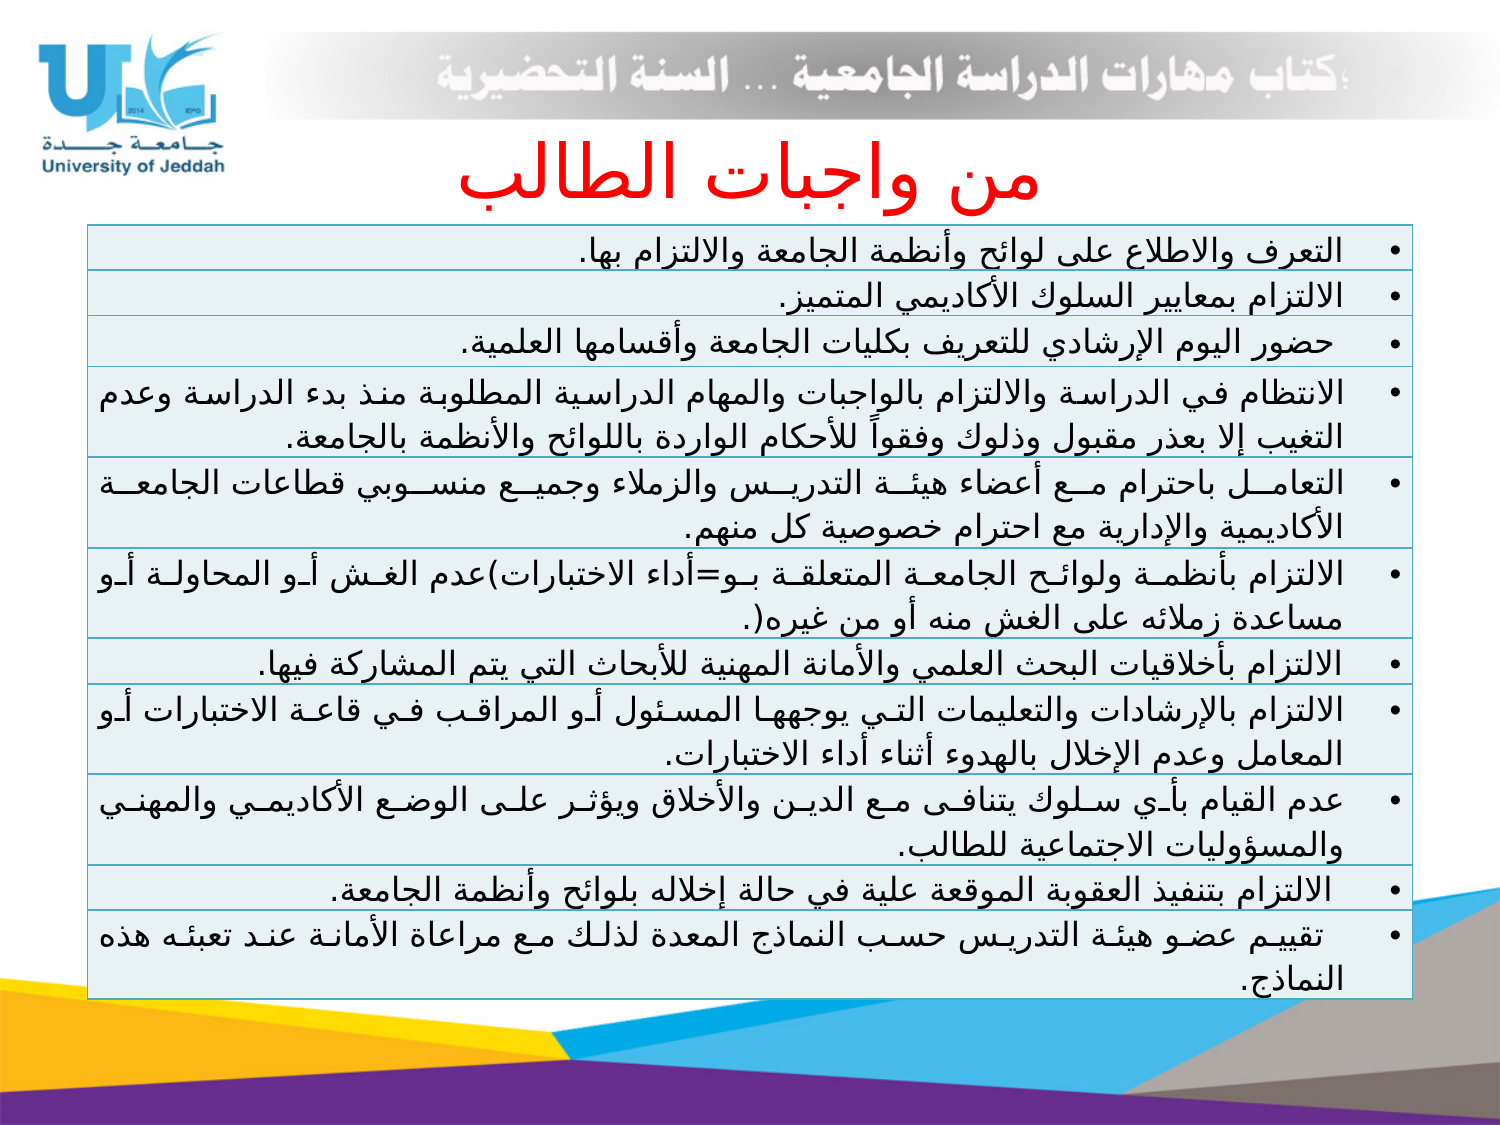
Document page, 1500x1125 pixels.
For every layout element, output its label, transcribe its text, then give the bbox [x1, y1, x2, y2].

table_cell التعامل باحترام مع أعضاء هيئة التدريس والزملاء وجميع منسوبي قطاعات الجامعة الأكاديمية والإدارية مع احترام خصوصية كل منهم. [88, 458, 1412, 547]
table_cell عدم القيام بأي سلوك يتنافى مع الدين والأخلاق ويؤثر على الوضع الأكاديمي والمهني والمسؤوليات الاجتماعية للطالب. [88, 775, 1412, 864]
picture [0, 0, 1500, 1125]
table_cell الالتزام بتنفيذ العقوبة الموقعة علية في حالة إخلاله بلوائح وأنظمة الجامعة. [88, 866, 1412, 909]
title من واجبات الطالب [75, 75, 1425, 263]
table_cell تقييم عضو هيئة التدريس حسب النماذج المعدة لذلك مع مراعاة الأمانة عند تعبئه هذه النماذج. [88, 911, 1412, 998]
table_cell الالتزام بأنظمة ولوائح الجامعة المتعلقة بو=أداء الاختبارات)عدم الغش أو المحاولة أو مساعدة زملائه على الغش منه أو من غيره(. [88, 549, 1412, 637]
table_header التعرف والاطلاع على لوائح وأنظمة الجامعة والالتزام بها. [88, 226, 1412, 269]
table_cell الانتظام في الدراسة والالتزام بالواجبات والمهام الدراسية المطلوبة منذ بدء الدراسة وعدم التغيب إلا بعذر مقبول وذلوك وفقواً للأحكام الواردة باللوائح والأنظمة بالجامعة. [88, 367, 1412, 456]
table_cell الالتزام بأخلاقيات البحث العلمي والأمانة المهنية للأبحاث التي يتم المشاركة فيها. [88, 639, 1412, 683]
table_cell حضور اليوم الإرشادي للتعريف بكليات الجامعة وأقسامها العلمية. [88, 316, 1412, 366]
table_cell الالتزام بالإرشادات والتعليمات التي يوجهها المسئول أو المراقب في قاعة الاختبارات أو المعامل وعدم الإخلال بالهدوء أثناء أداء الاختبارات. [88, 685, 1412, 773]
table_cell الالتزام بمعايير السلوك الأكاديمي المتميز. [88, 271, 1412, 315]
